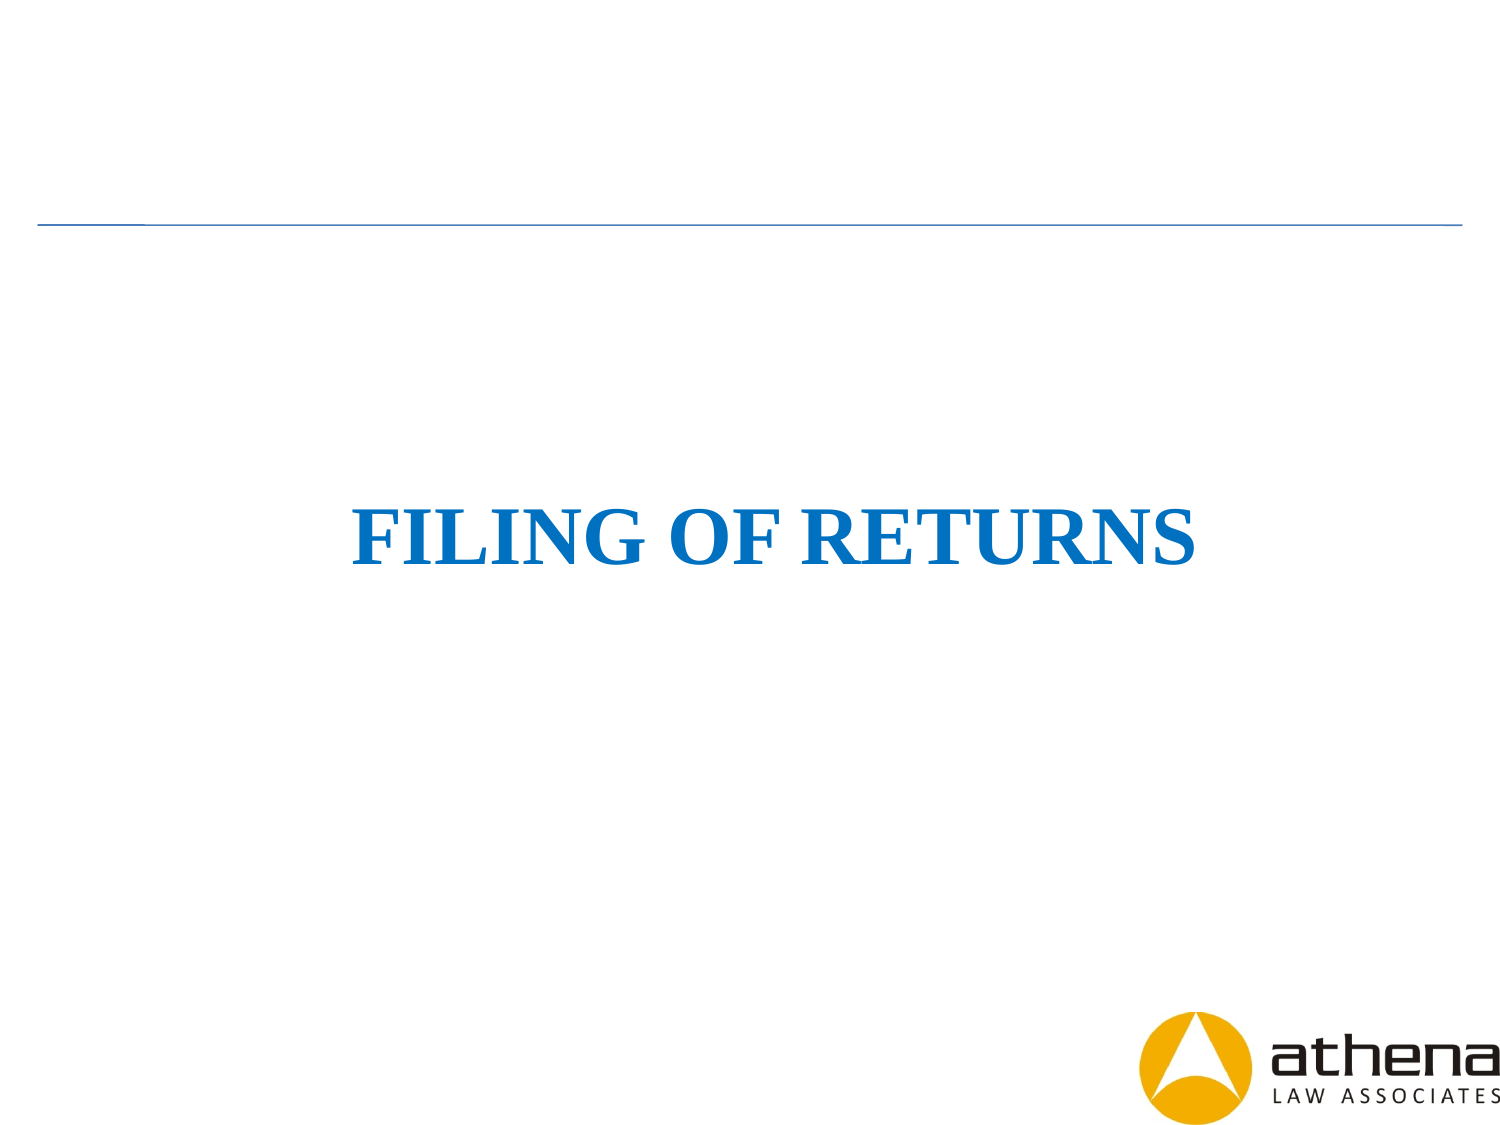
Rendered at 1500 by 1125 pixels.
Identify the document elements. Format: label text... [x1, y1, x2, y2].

picture [1139, 1012, 1500, 1125]
title FILING OF RETURNS [99, 437, 1450, 625]
